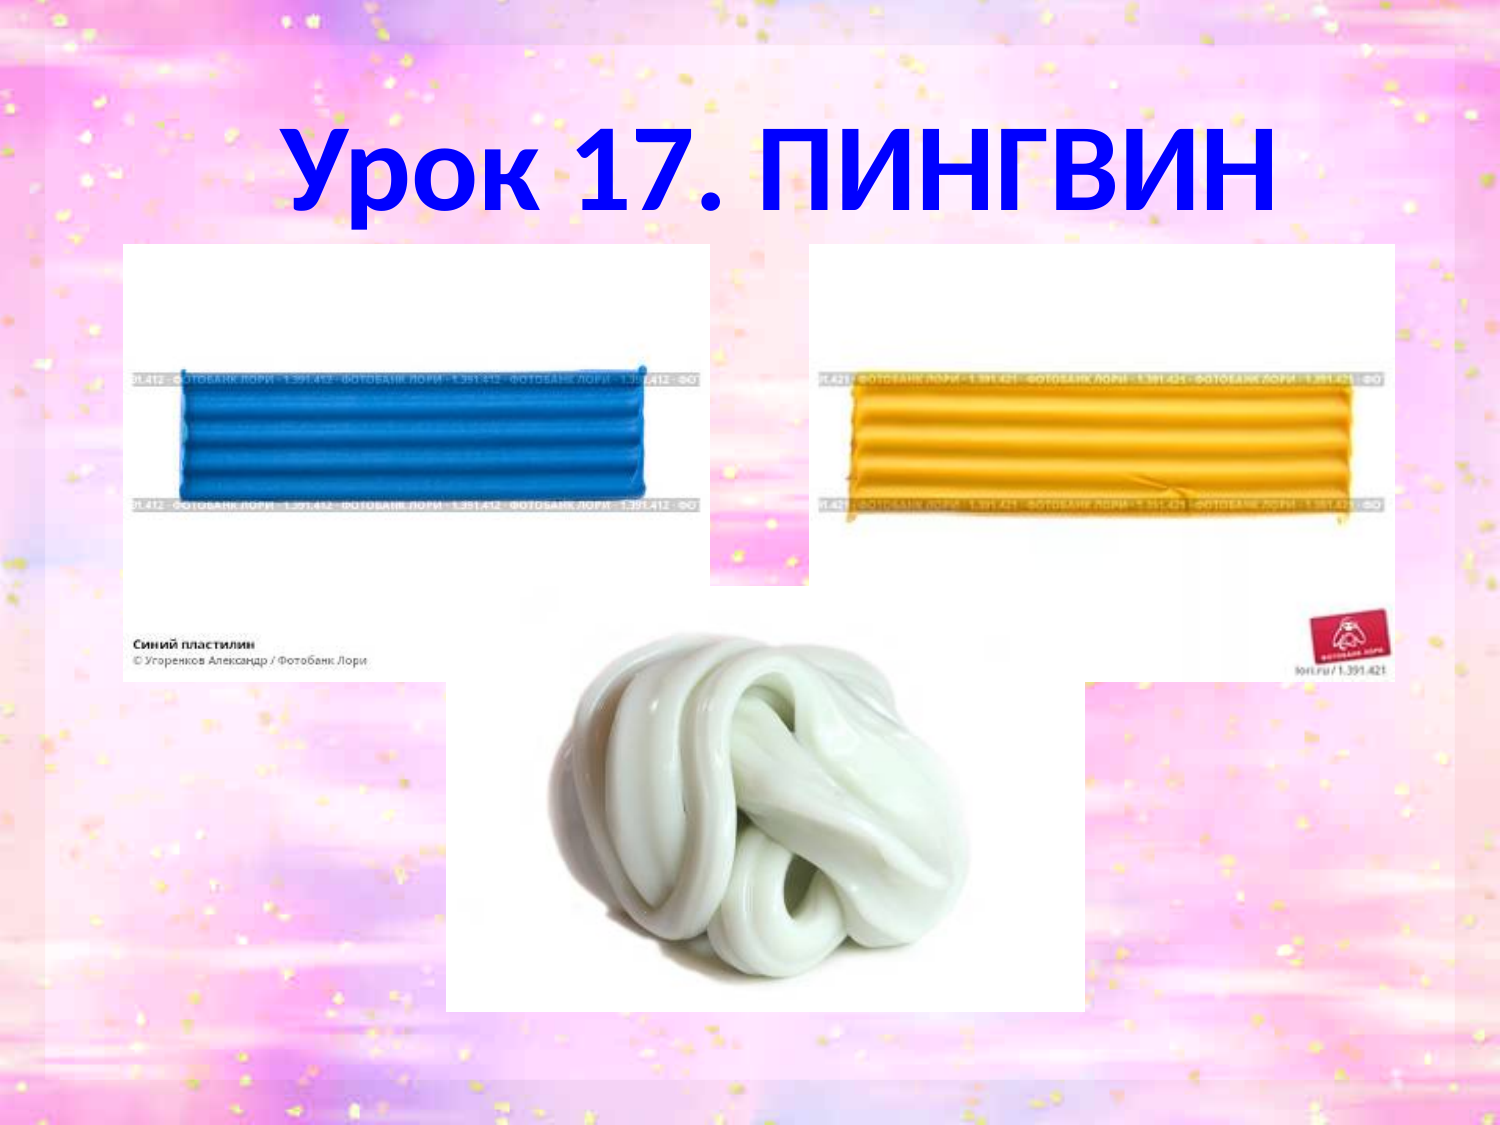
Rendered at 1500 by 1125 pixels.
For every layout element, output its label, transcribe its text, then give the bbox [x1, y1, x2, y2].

picture [0, 0, 1500, 1125]
text_box Урок 17. ПИНГВИН [265, 78, 1353, 243]
